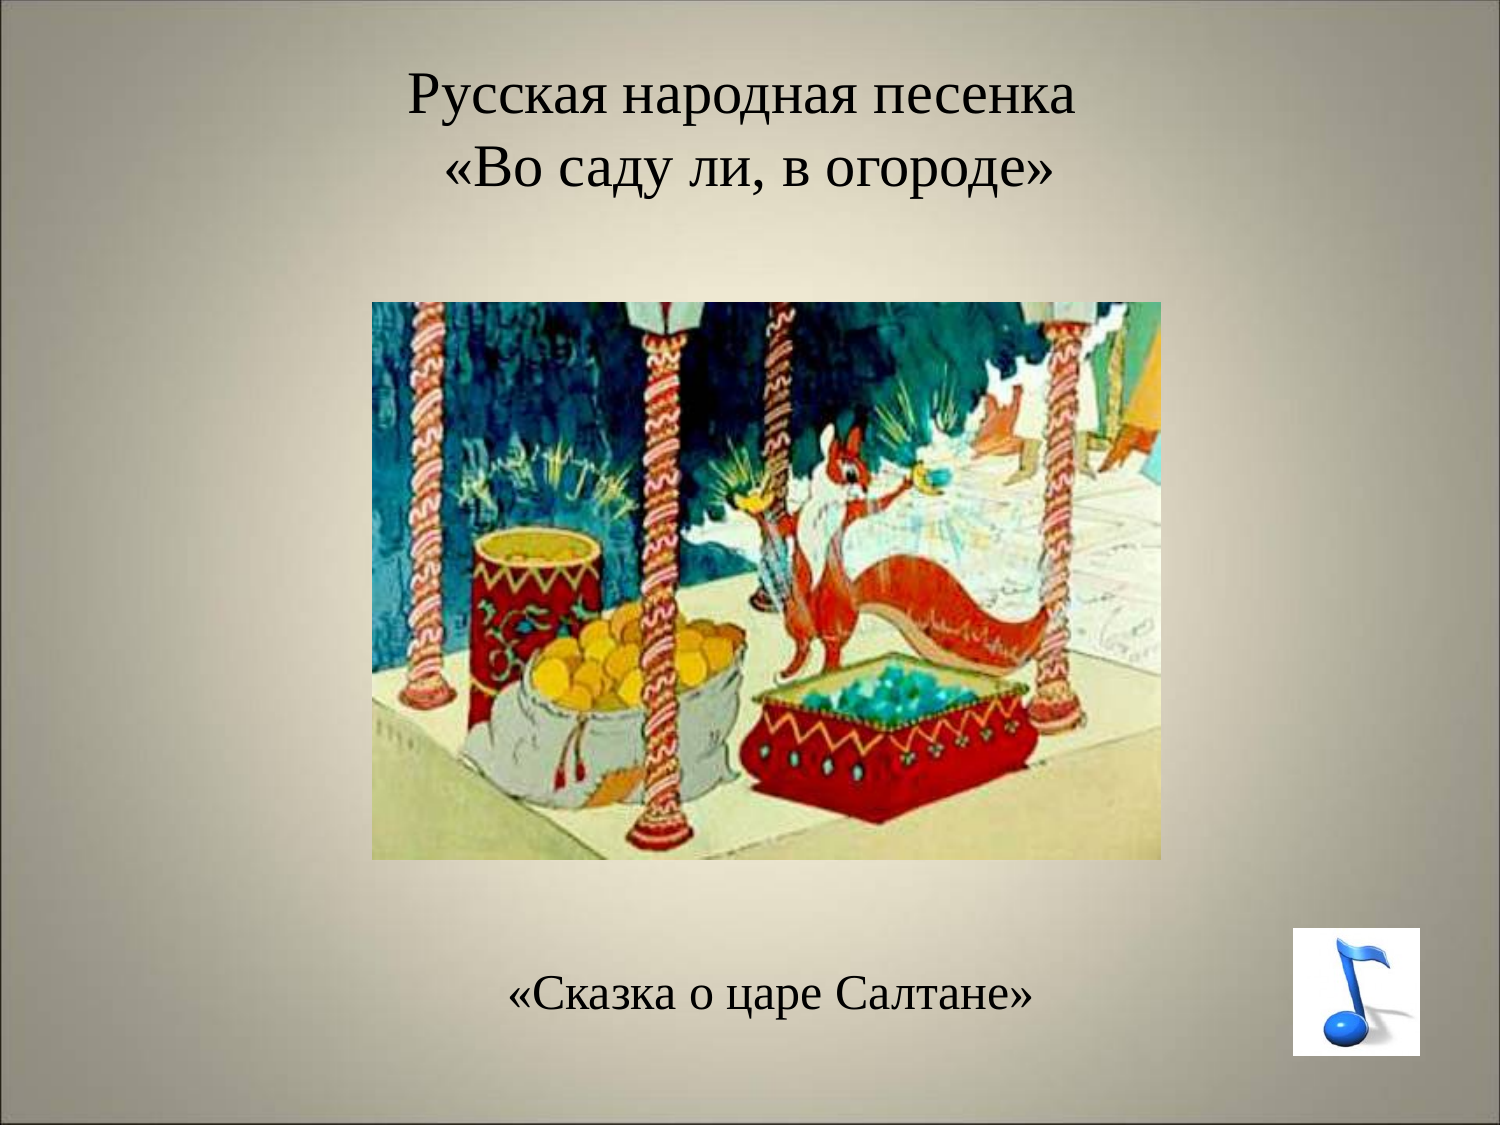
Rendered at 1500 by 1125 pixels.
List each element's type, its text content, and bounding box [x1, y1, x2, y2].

picture [0, 0, 1500, 1125]
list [371, 302, 1161, 861]
text_box «Сказка о царе Салтане» [492, 952, 1051, 1027]
title Русская народная песенка «Во саду ли, в огороде» [74, 44, 1426, 280]
